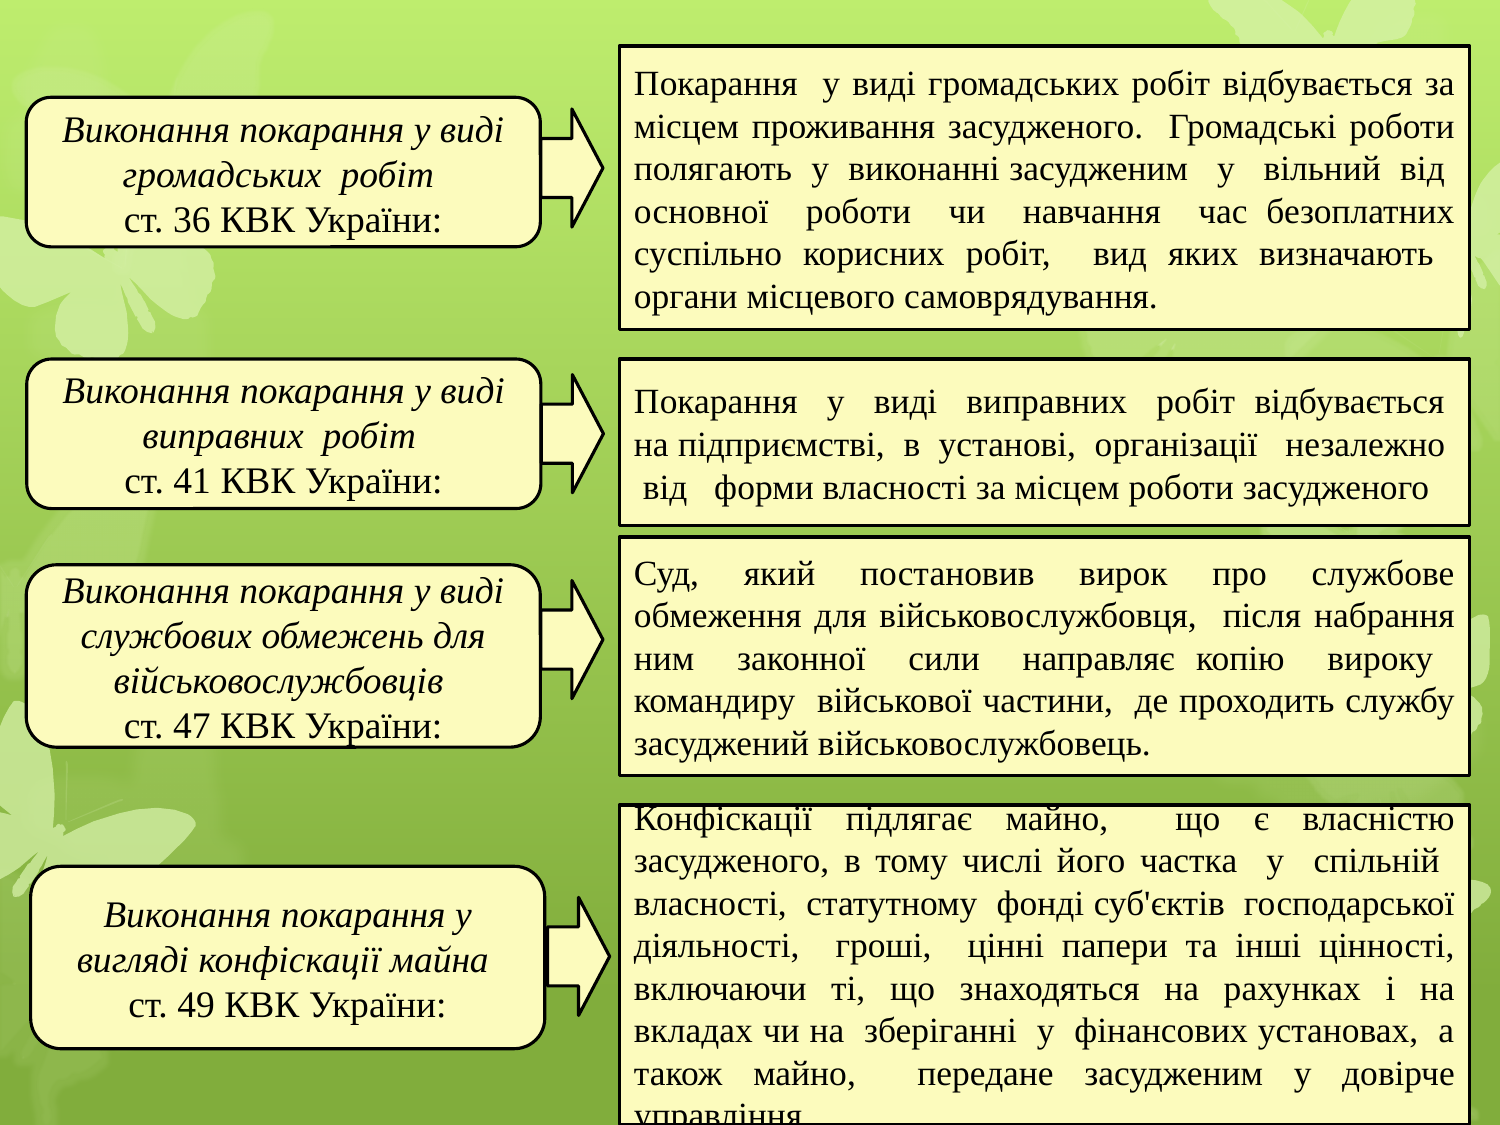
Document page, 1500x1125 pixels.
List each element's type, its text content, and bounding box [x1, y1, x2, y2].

text_box [539, 107, 605, 229]
text_box Суд, який постановив вирок про службове обмеження для військовослужбовця, після набрання ним законної сили направляє копію вироку командиру військової частини, де проходить службу засуджений військовослужбовець. [618, 535, 1471, 777]
text_box Виконання покарання у виді службових обмежень для військовослужбовців ст. 47 КВК України: [24, 563, 542, 749]
text_box [539, 578, 605, 701]
text_box Виконання покарання у вигляді конфіскації майна ст. 49 КВК України: [29, 864, 547, 1051]
text_box Покарання у виді виправних робіт відбувається на підприємстві, в установі, організації незалежно від форми власності за місцем роботи засудженого [618, 357, 1471, 527]
text_box [539, 373, 605, 495]
text_box [545, 895, 612, 1017]
text_box Конфіскації підлягає майно, що є власністю засудженого, в тому числі його частка у спільній власності, статутному фонді суб'єктів господарської діяльності, гроші, цінні папери та інші цінності, включаючи ті, що знаходяться на рахунках і на вкладах чи на зберіганні у фінансових установах, а також майно, передане засудженим у довірче управління. [618, 803, 1471, 1125]
text_box Покарання у виді громадських робіт відбувається за місцем проживання засудженого. Громадські роботи полягають у виконанні засудженим у вільний від основної роботи чи навчання час безоплатних суспільно корисних робіт, вид яких визначають органи місцевого самоврядування. [618, 44, 1471, 331]
text_box Виконання покарання у виді громадських робіт ст. 36 КВК України: [24, 95, 542, 249]
text_box Виконання покарання у виді виправних робіт ст. 41 КВК України: [25, 357, 543, 511]
